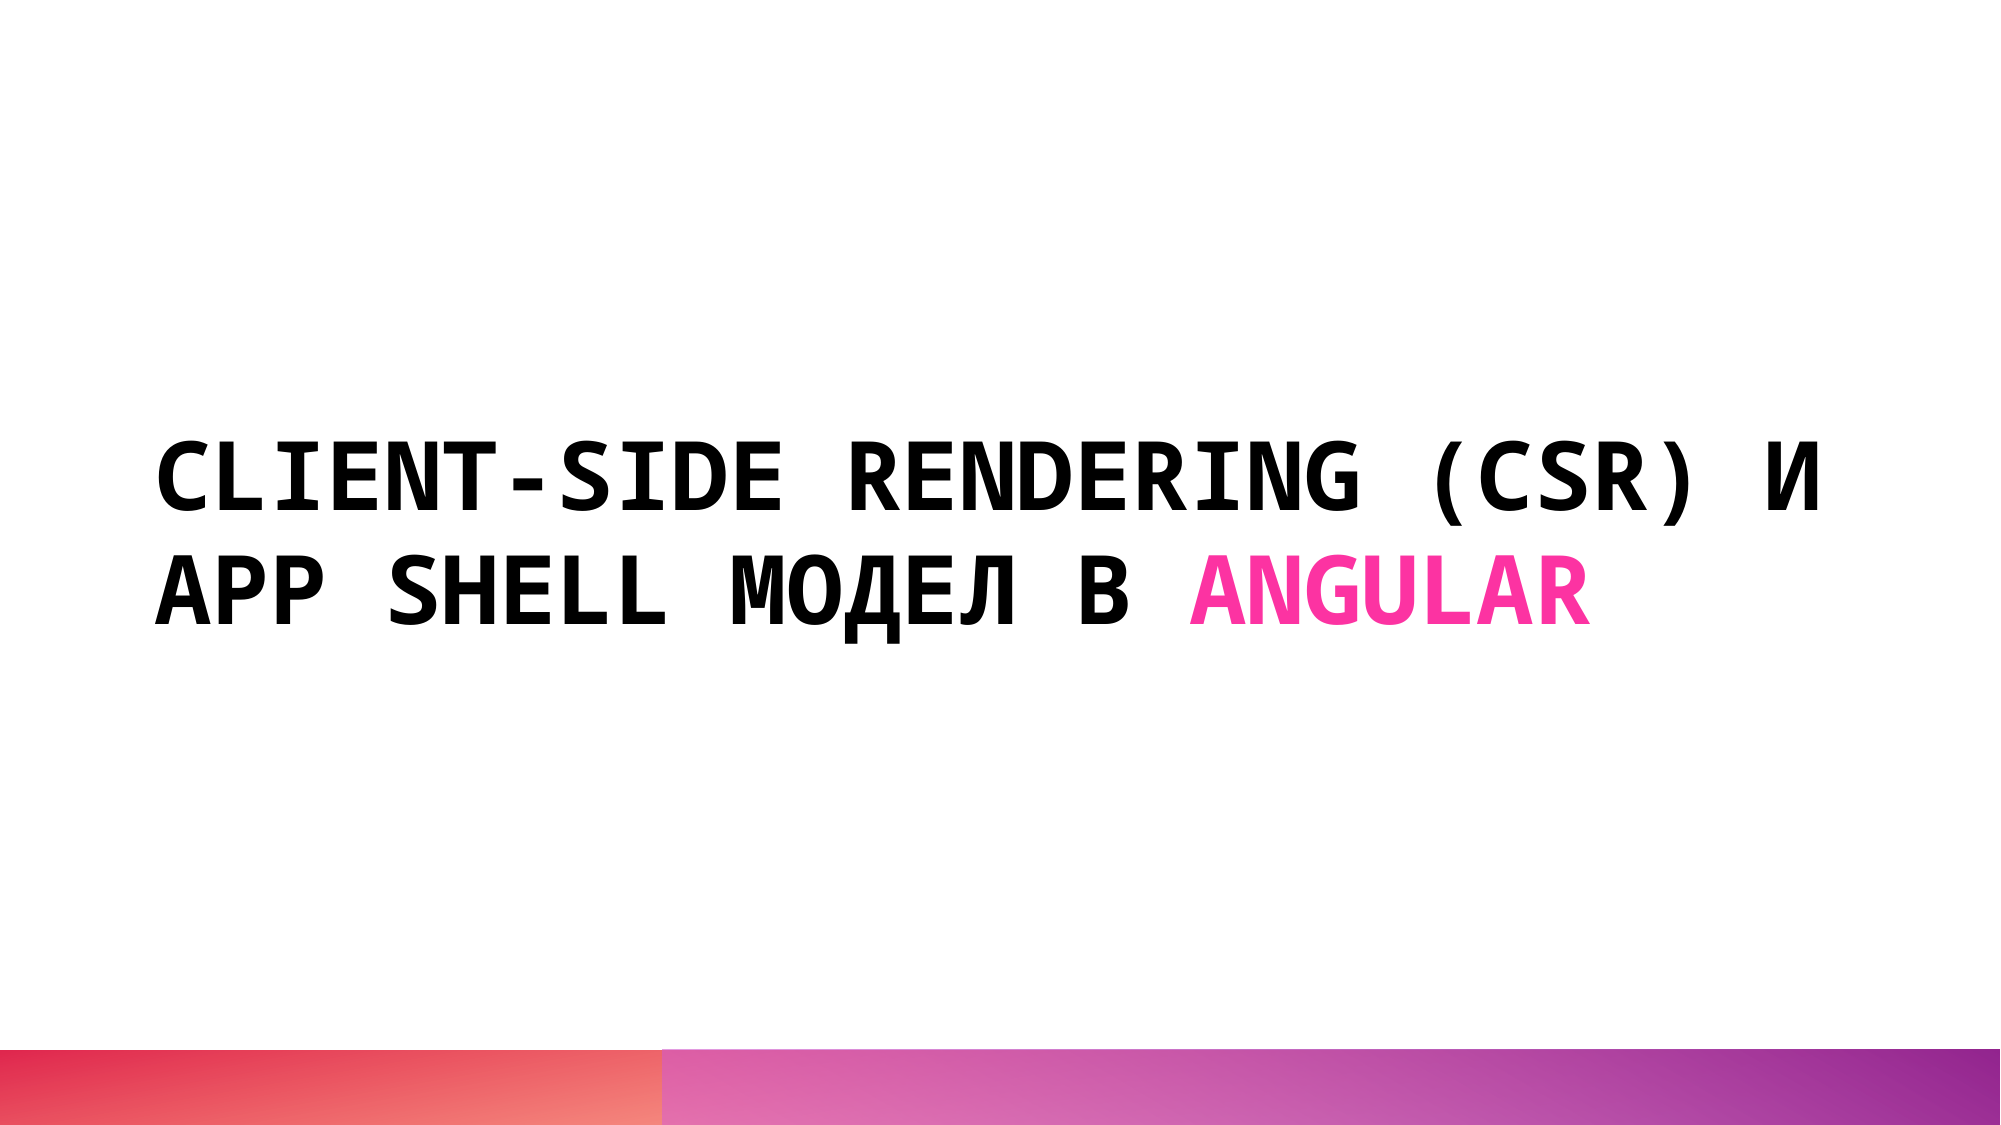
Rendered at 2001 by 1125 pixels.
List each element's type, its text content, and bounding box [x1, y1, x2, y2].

title CLIENT-SIDE RENDERING (CSR) И APP SHELL МОДЕЛ В ANGULAR [154, 263, 1880, 645]
